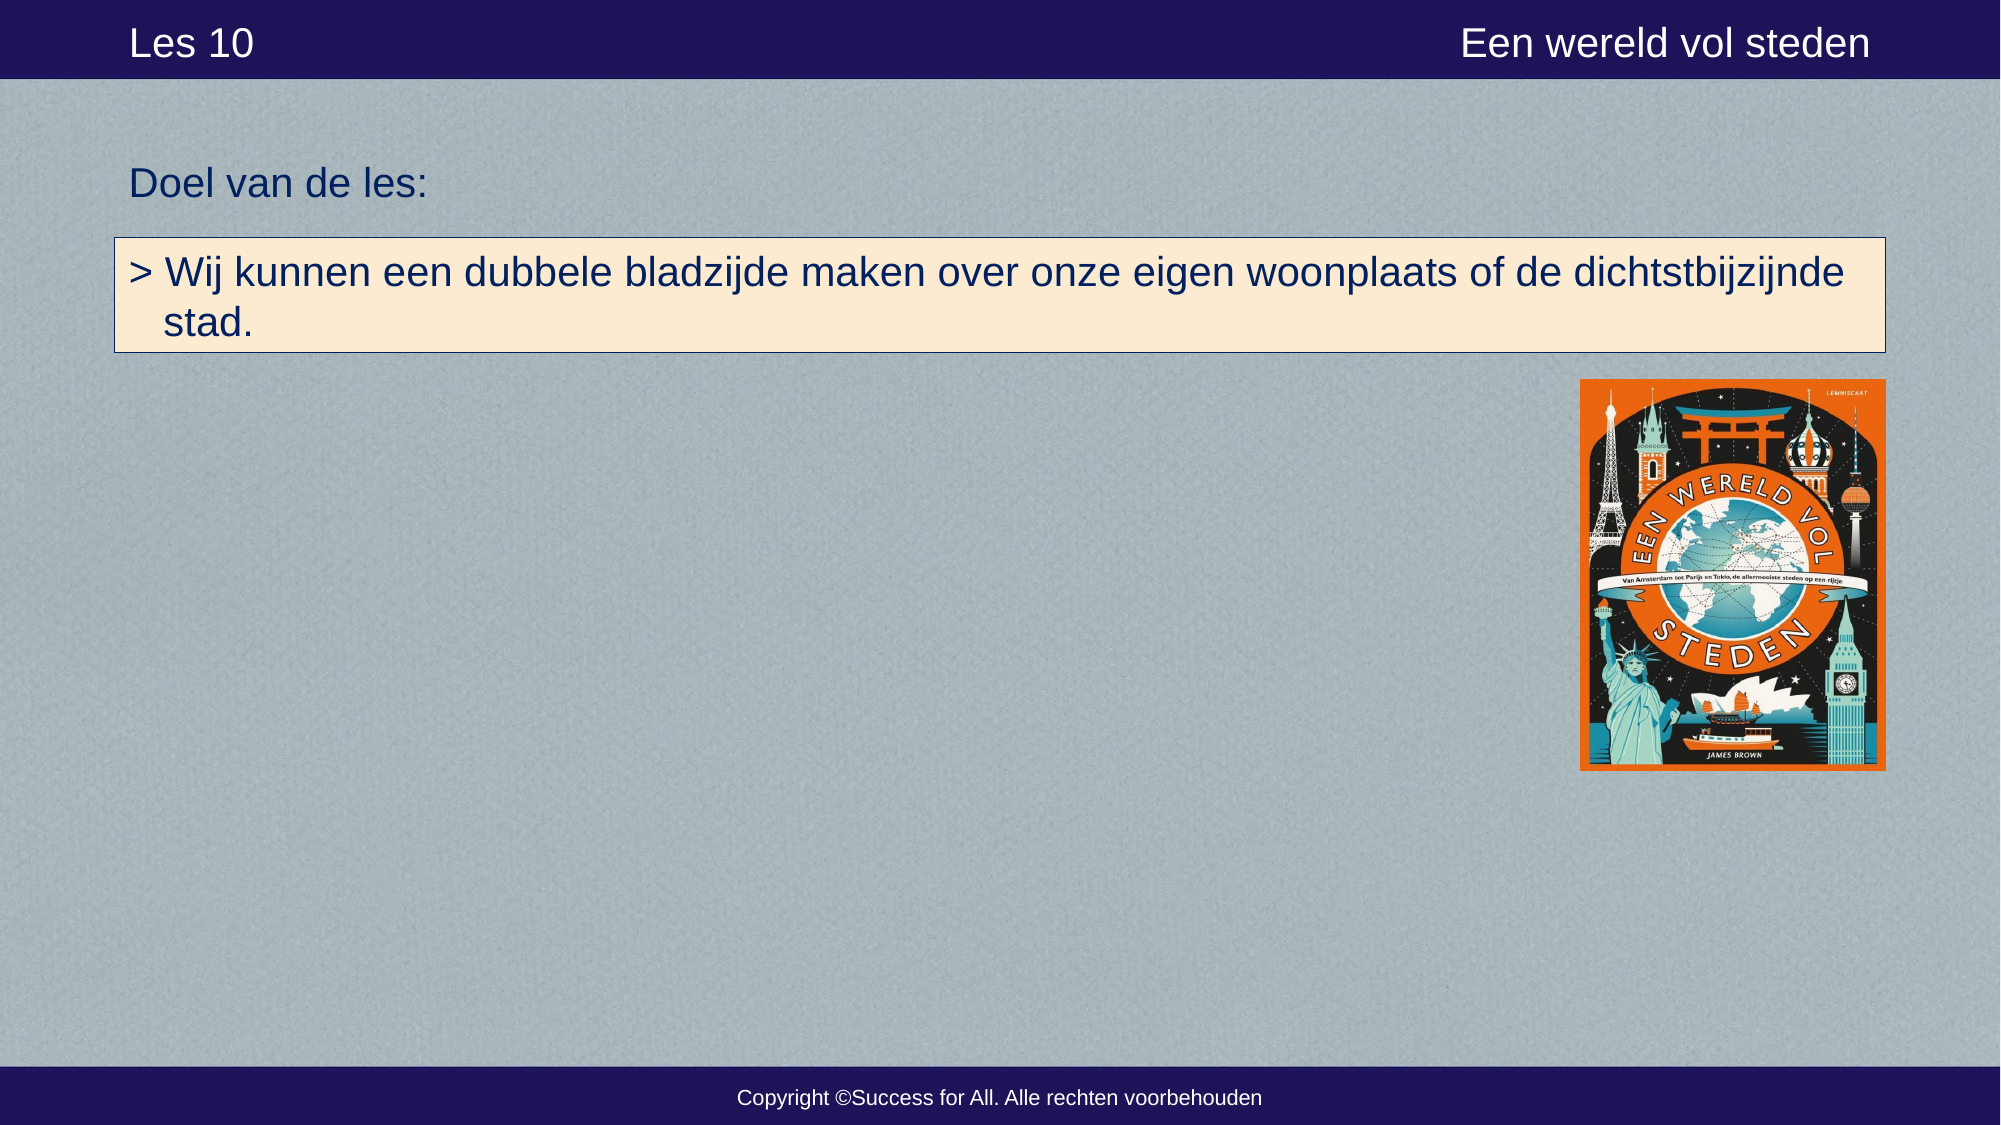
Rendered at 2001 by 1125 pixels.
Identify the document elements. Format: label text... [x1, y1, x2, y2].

text_box > Wij kunnen een dubbele bladzijde maken over onze eigen woonplaats of de dichtstbijzijnde stad. [114, 237, 1886, 353]
text_box Les 10 [114, 8, 354, 73]
text_box Doel van de les: [113, 148, 1635, 214]
text_box Copyright ©Success for All. Alle rechten voorbehouden [0, 1076, 2000, 1125]
text_box Een wereld vol steden [999, 8, 1886, 73]
picture [0, 0, 2001, 1125]
